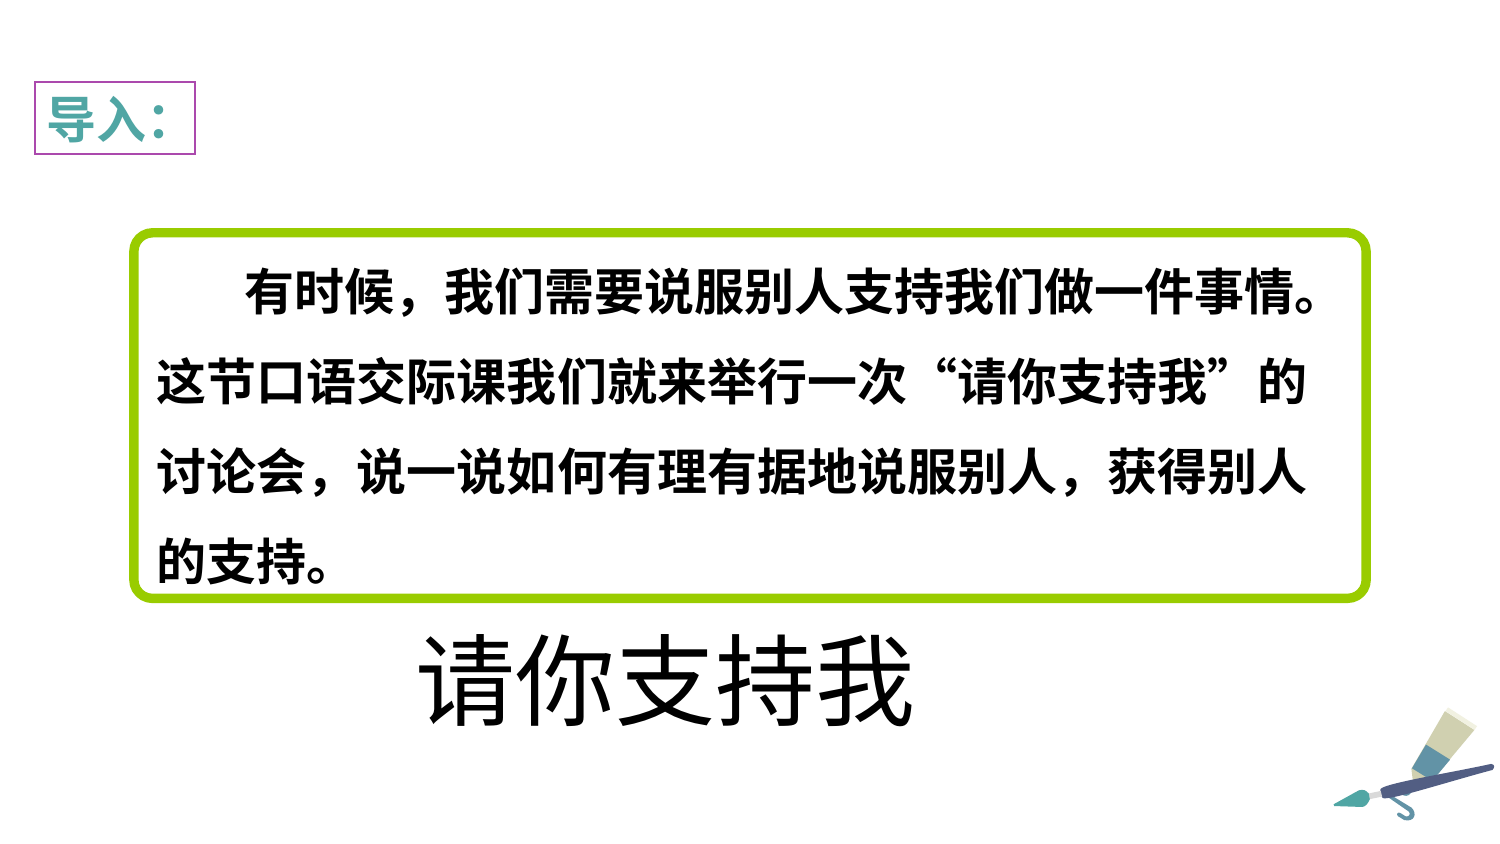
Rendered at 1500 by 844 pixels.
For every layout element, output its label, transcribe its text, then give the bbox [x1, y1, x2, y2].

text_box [1358, 708, 1481, 844]
text_box 导入： [34, 81, 196, 155]
text_box [133, 236, 142, 596]
text_box 请你支持我 [277, 610, 1204, 746]
text_box 有时候，我们需要说服别人支持我们做一件事情。这节口语交际课我们就来举行一次“请你支持我”的讨论会，说一说如何有理有据地说服别人，获得别人的支持。 [142, 222, 1346, 598]
text_box [149, 232, 1367, 599]
